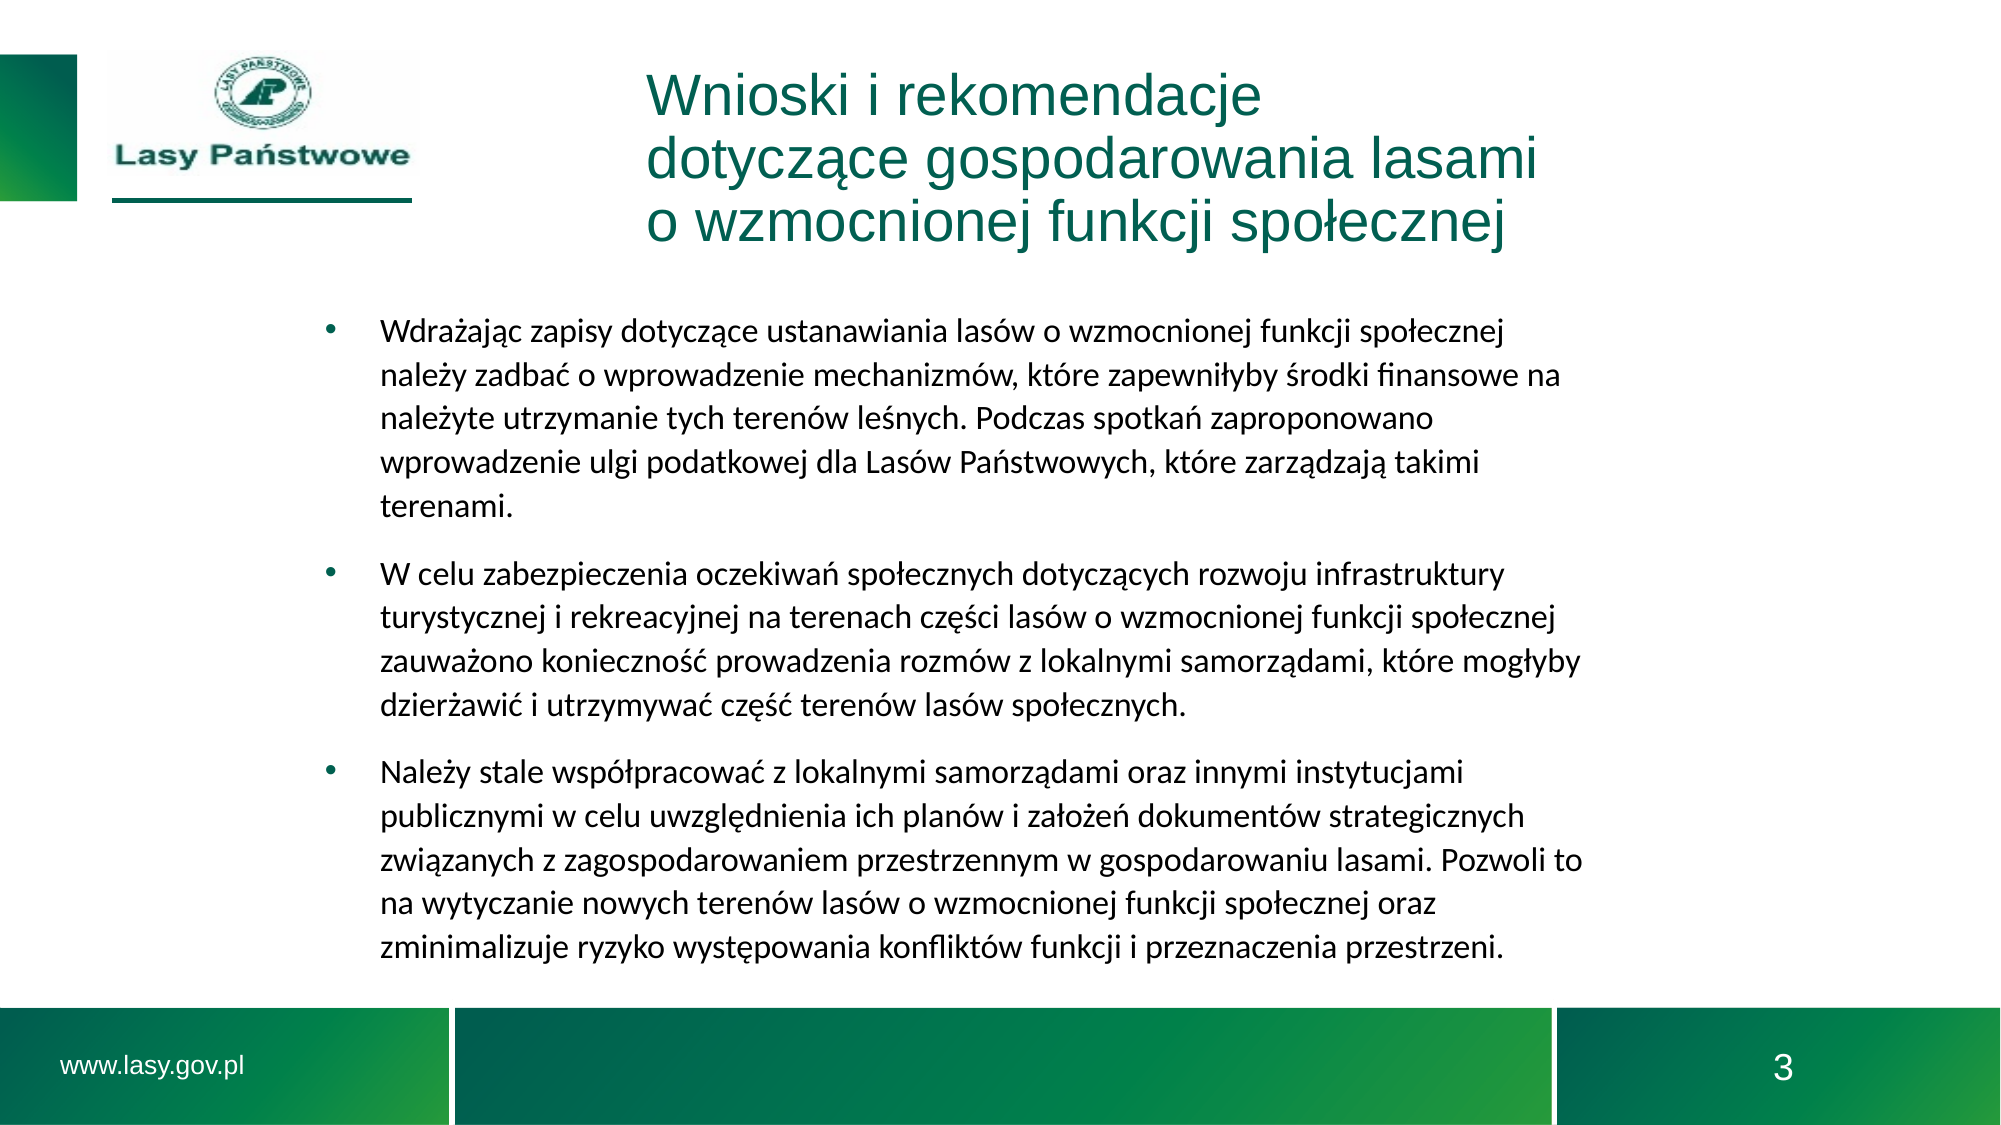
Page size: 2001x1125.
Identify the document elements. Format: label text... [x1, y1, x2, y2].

picture [0, 0, 2001, 1125]
list Wdrażając zapisy dotyczące ustanawiania lasów o wzmocnionej funkcji społecznej należy zadbać o wprowadzenie mechanizmów, które zapewniłyby środki finansowe na należyte utrzymanie tych terenów leśnych. Podczas spotkań zaproponowano wprowadzenie ulgi podatkowej dla Lasów Państwowych, które zarządzają takimi terenami. W celu zabezpieczenia oczekiwań społecznych dotyczących rozwoju infrastruktury turystycznej i rekreacyjnej na terenach części lasów o wzmocnionej funkcji społecznej zauważono konieczność prowadzenia rozmów z lokalnymi samorządami, które mogłyby dzierżawić i utrzymywać część terenów lasów społecznych. Należy stale współpracować z lokalnymi samorządami oraz innymi instytucjami publicznymi w celu uwzględnienia ich planów i założeń dokumentów strategicznych związanych z zagospodarowaniem przestrzennym w gospodarowaniu lasami. Pozwoli to na wytyczanie nowych terenów lasów o wzmocnionej funkcji społecznej oraz zminimalizuje ryzyko występowania konfliktów funkcji i przeznaczenia przestrzeni. [309, 248, 1602, 988]
text_box Wnioski i rekomendacje dotyczące gospodarowania lasami o wzmocnionej funkcji społecznej [631, 19, 1675, 300]
